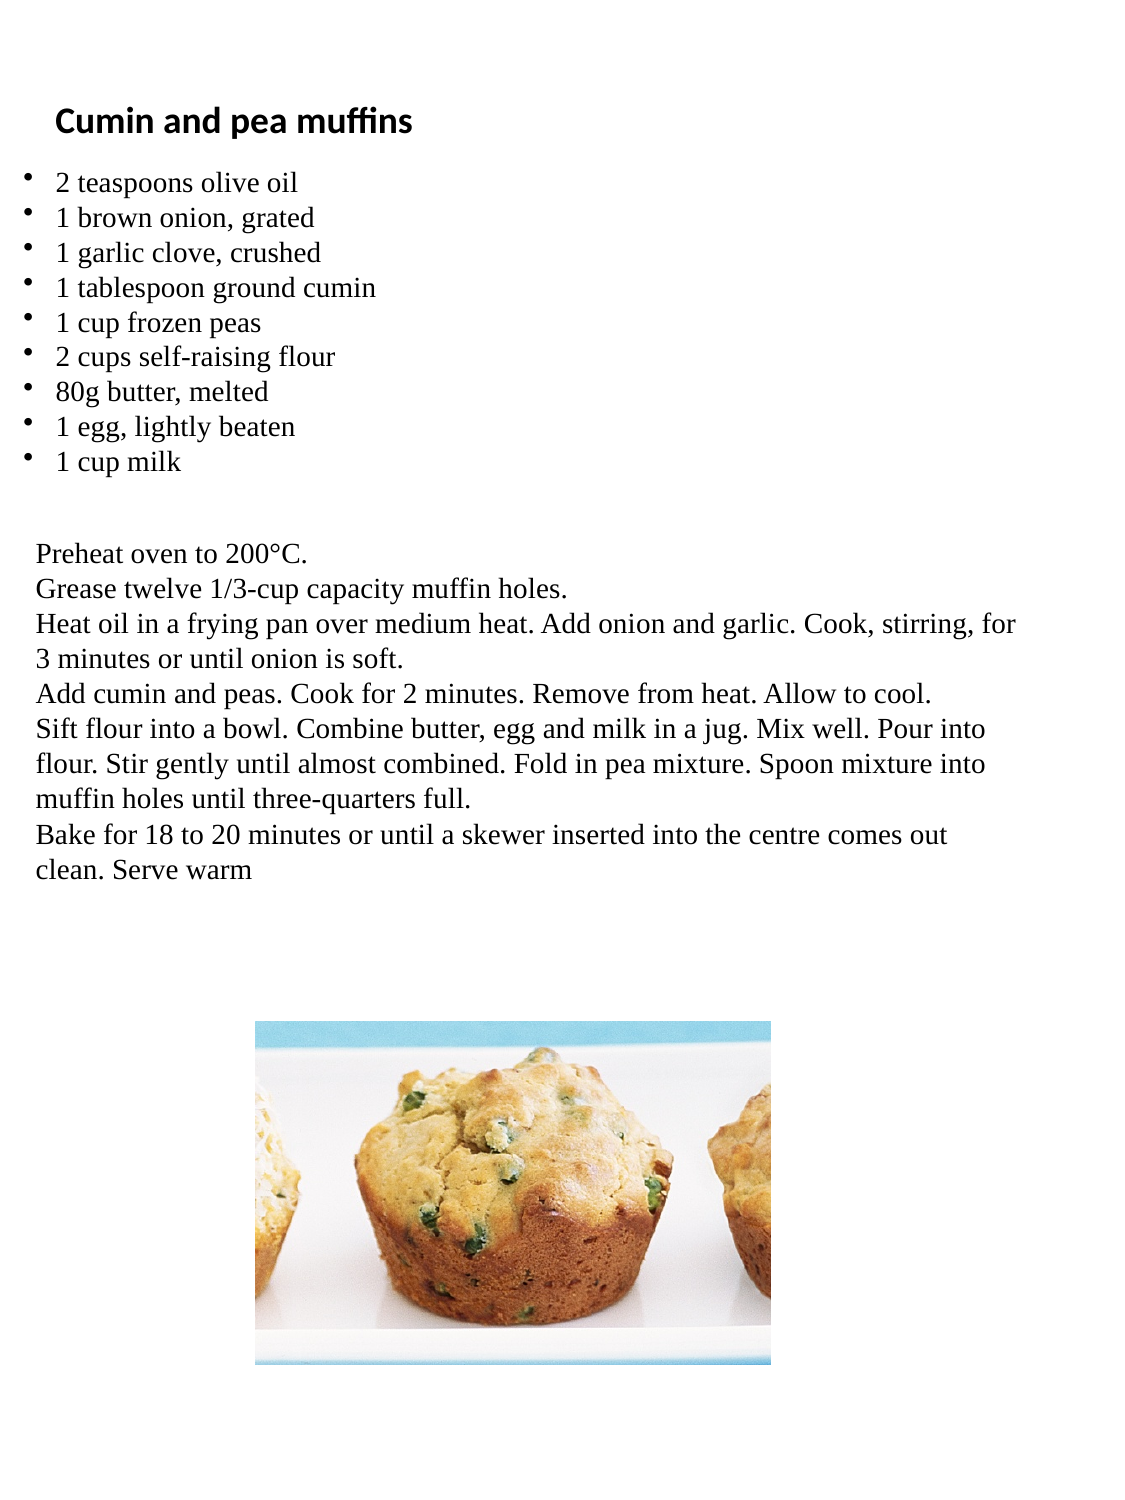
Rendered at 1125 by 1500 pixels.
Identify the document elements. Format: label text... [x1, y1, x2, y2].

text_box 2 teaspoons olive oil 1 brown onion, grated 1 garlic clove, crushed 1 tablespoon ground cumin 1 cup frozen peas 2 cups self-raising flour 80g butter, melted 1 egg, lightly beaten 1 cup milk [23, 162, 1059, 478]
text_box Cumin and pea muffins [40, 88, 513, 149]
picture [255, 1021, 771, 1365]
title Preheat oven to 200°C. Grease twelve 1/3-cup capacity muffin holes. Heat oil in a frying pan over medium heat. Add onion and garlic. Cook, stirring, for 3 minutes or until onion is soft. Add cumin and peas. Cook for 2 minutes. Remove from heat. Allow to cool. Sift flour into a bowl. Combine butter, egg and milk in a jug. Mix well. Pour into flour. Stir gently until almost combined. Fold in pea mixture. Spoon mixture into muffin holes until three-quarters full. Bake for 18 to 20 minutes or until a skewer inserted into the centre comes out clean. Serve warm [20, 513, 1033, 906]
